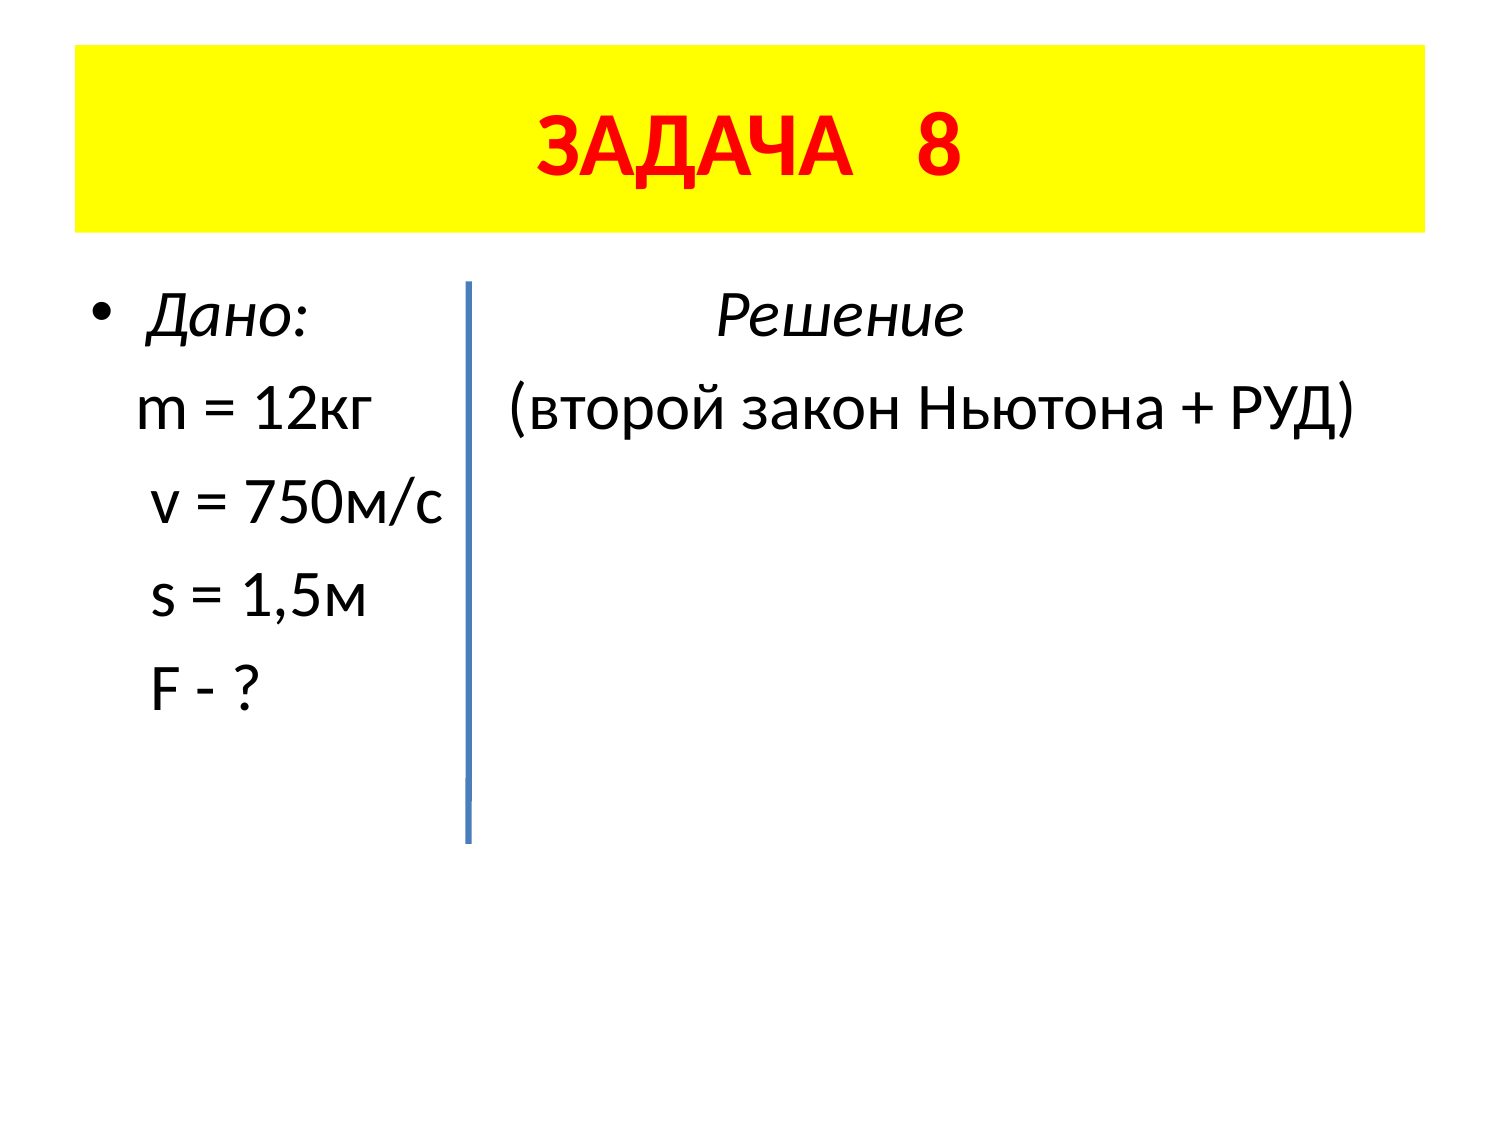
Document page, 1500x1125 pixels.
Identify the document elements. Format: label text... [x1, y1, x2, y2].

list Дано: Решение m = 12кг (второй закон Ньютона + РУД) v = 750м/с s = 1,5м F - ? [75, 262, 1425, 1005]
title ЗАДАЧА 8 [75, 45, 1425, 233]
